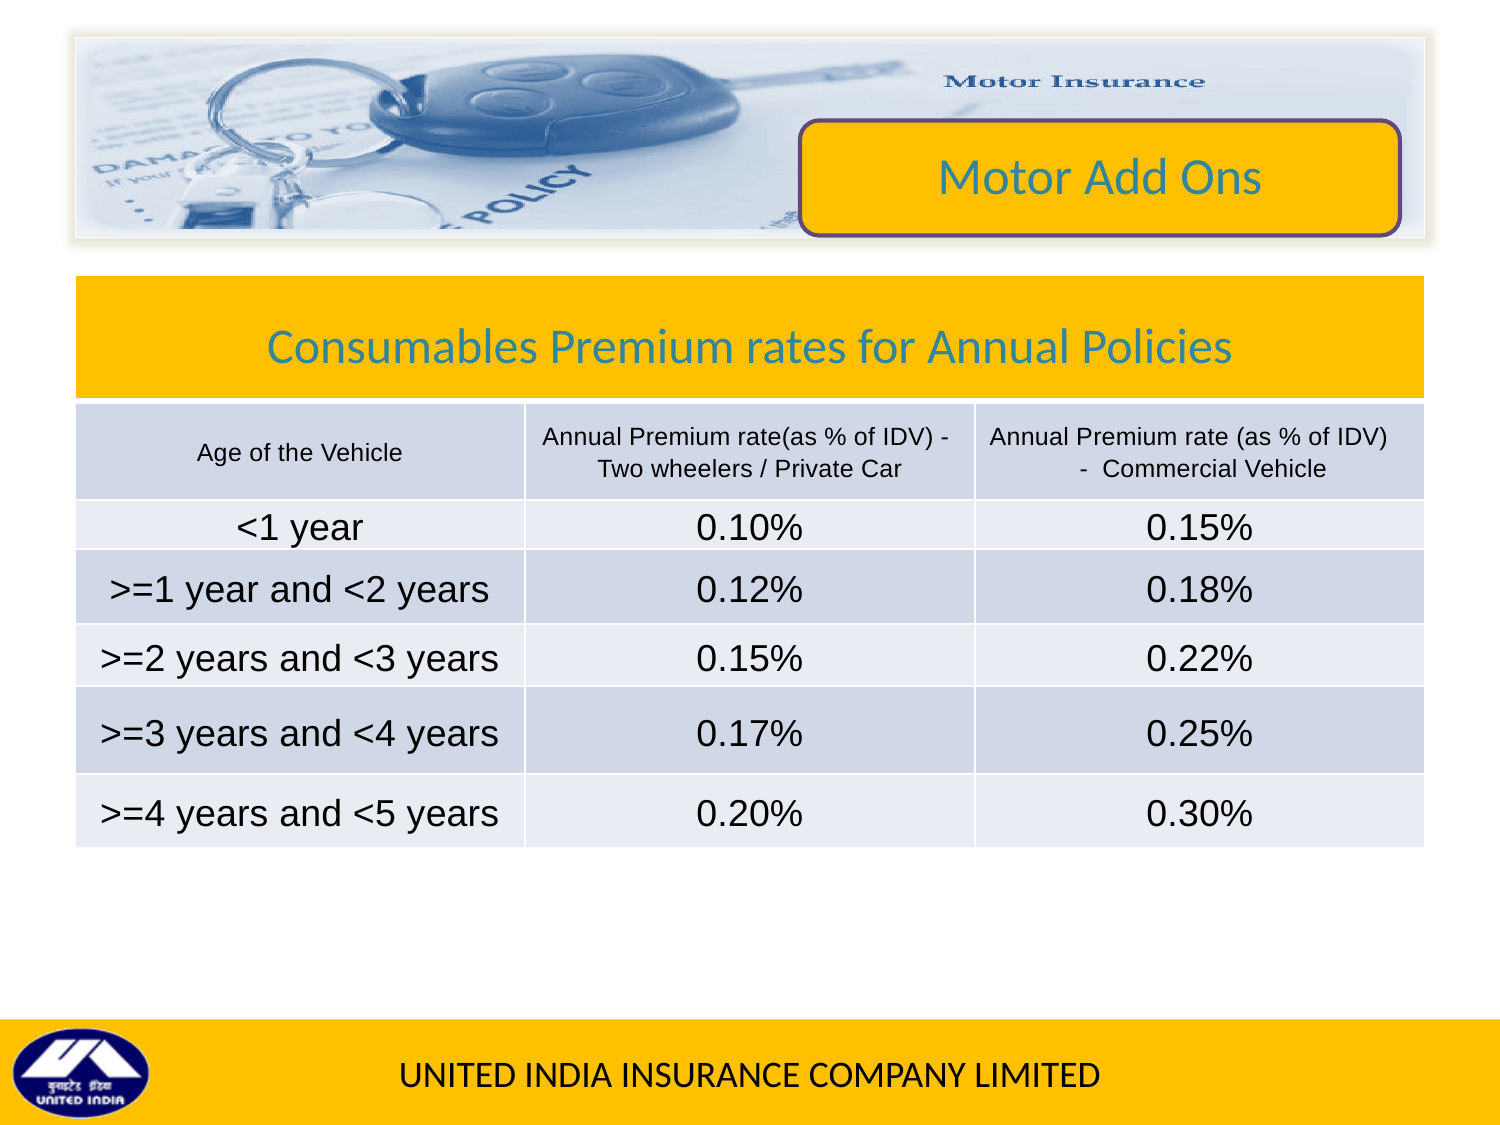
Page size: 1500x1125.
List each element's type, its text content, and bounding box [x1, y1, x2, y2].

table_cell Annual Premium rate(as % of IDV) - Two wheelers / Private Car [526, 404, 974, 499]
table_cell 0.18% [976, 550, 1424, 623]
table_cell <1 year [76, 501, 524, 548]
table_cell 0.25% [976, 687, 1424, 773]
table_cell >=3 years and <4 years [76, 687, 524, 773]
text_box UNITED INDIA INSURANCE COMPANY LIMITED [0, 1019, 1500, 1125]
table_cell 0.15% [526, 625, 974, 685]
table_cell 0.10% [526, 501, 974, 548]
table_cell >=2 years and <3 years [76, 625, 524, 685]
picture [74, 37, 1426, 238]
table_cell 0.20% [526, 775, 974, 847]
table_cell 0.30% [976, 775, 1424, 847]
picture [11, 1027, 153, 1119]
table_cell 0.17% [526, 687, 974, 773]
table_cell 0.22% [976, 625, 1424, 685]
table_header Consumables Premium rates for Annual Policies [76, 276, 1424, 398]
table_cell Annual Premium rate (as % of IDV) - Commercial Vehicle [976, 404, 1424, 499]
table_cell >=4 years and <5 years [76, 775, 524, 847]
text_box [799, 120, 1401, 236]
table_cell >=1 year and <2 years [76, 550, 524, 623]
table_cell Age of the Vehicle [76, 404, 524, 499]
table_cell 0.12% [526, 550, 974, 623]
table_cell 0.15% [976, 501, 1424, 548]
